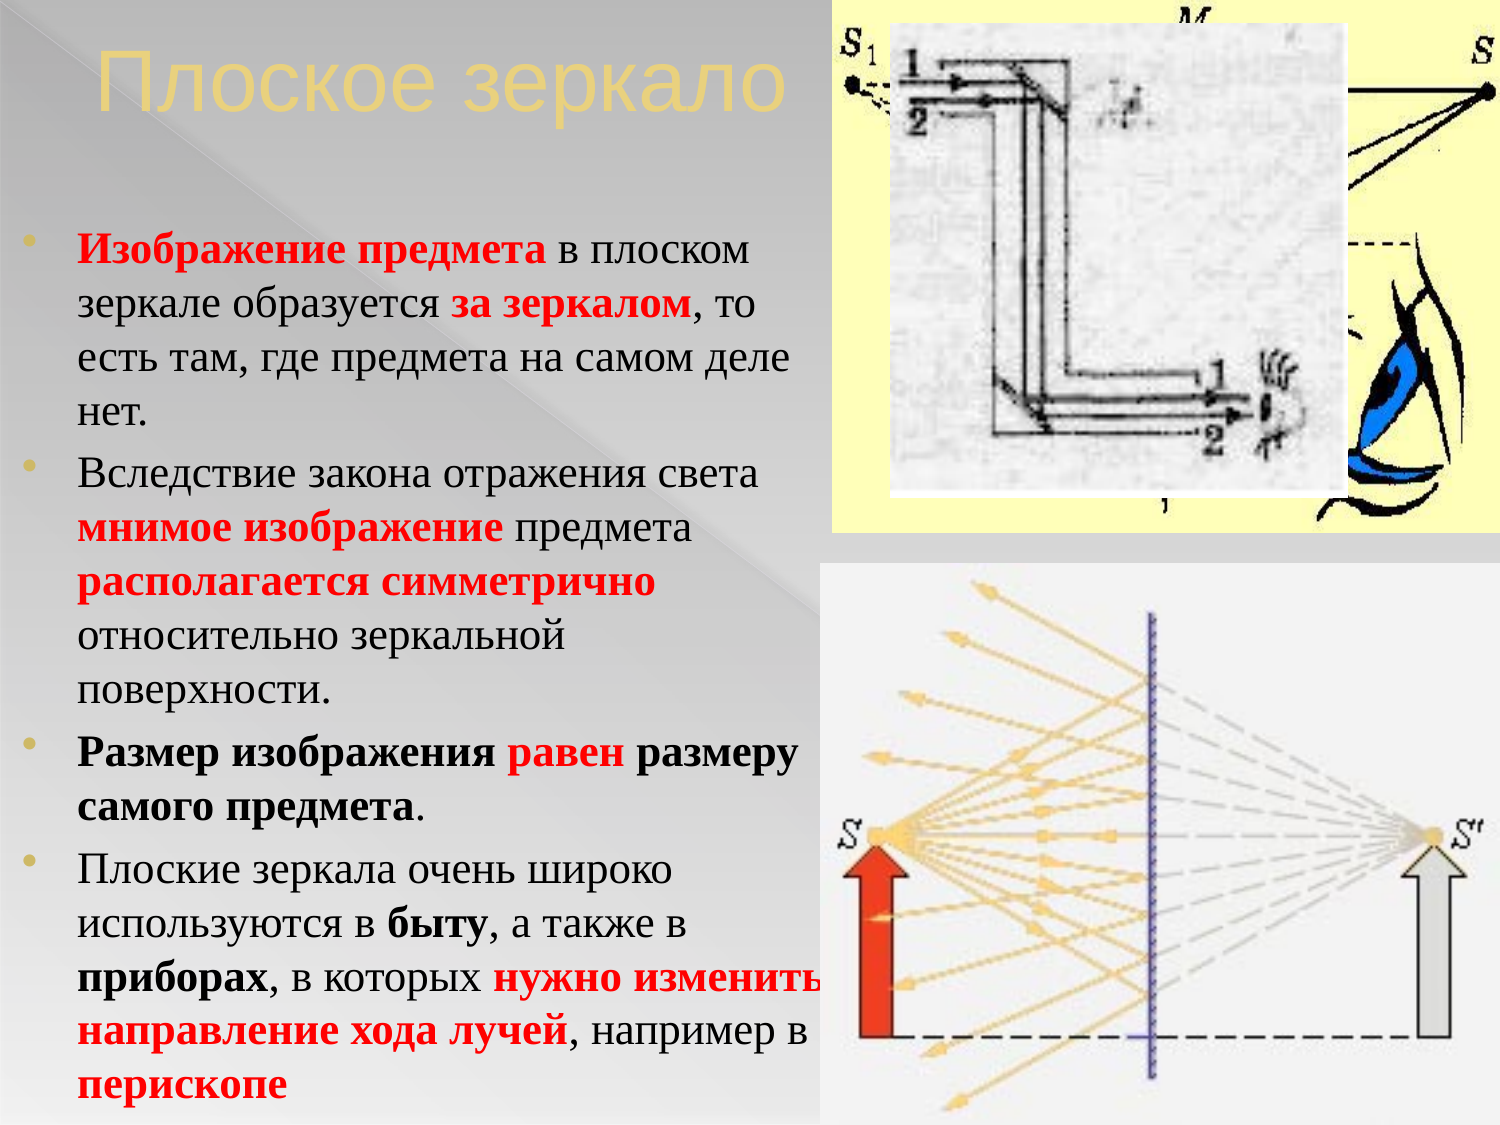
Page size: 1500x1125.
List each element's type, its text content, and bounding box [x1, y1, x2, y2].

title Плоское зеркало [0, 0, 821, 153]
picture [820, 563, 1500, 1125]
list Изображение предмета в плоском зеркале образуется за зеркалом, то есть там, где предмета на самом деле нет. Вследствие закона отражения света мнимое изображение предмета располагается симметрично относительно зеркальной поверхности. Размер изображения равен размеру самого предмета. Плоские зеркала очень широко используются в быту, а также в приборах, в которых нужно изменить направление хода лучей, например в перископе [0, 210, 844, 1125]
picture [831, 0, 1500, 533]
